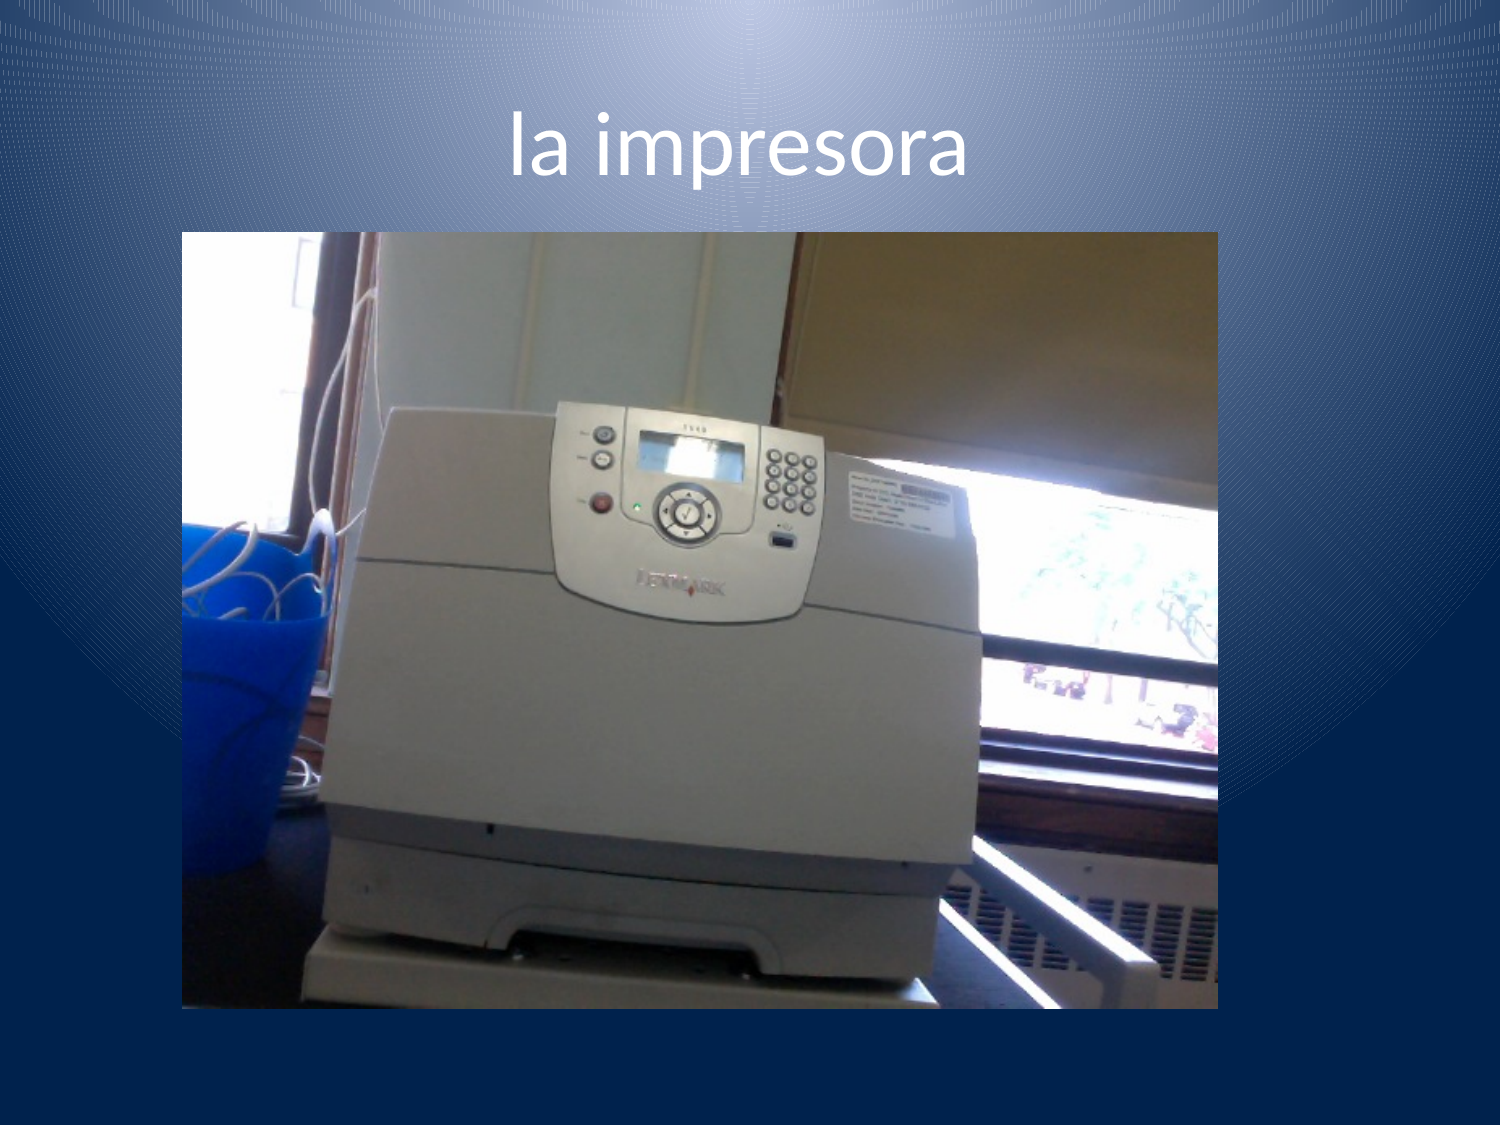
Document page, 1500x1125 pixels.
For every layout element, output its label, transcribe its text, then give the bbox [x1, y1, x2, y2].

title la impresora [75, 45, 1425, 233]
picture [181, 232, 1218, 1010]
